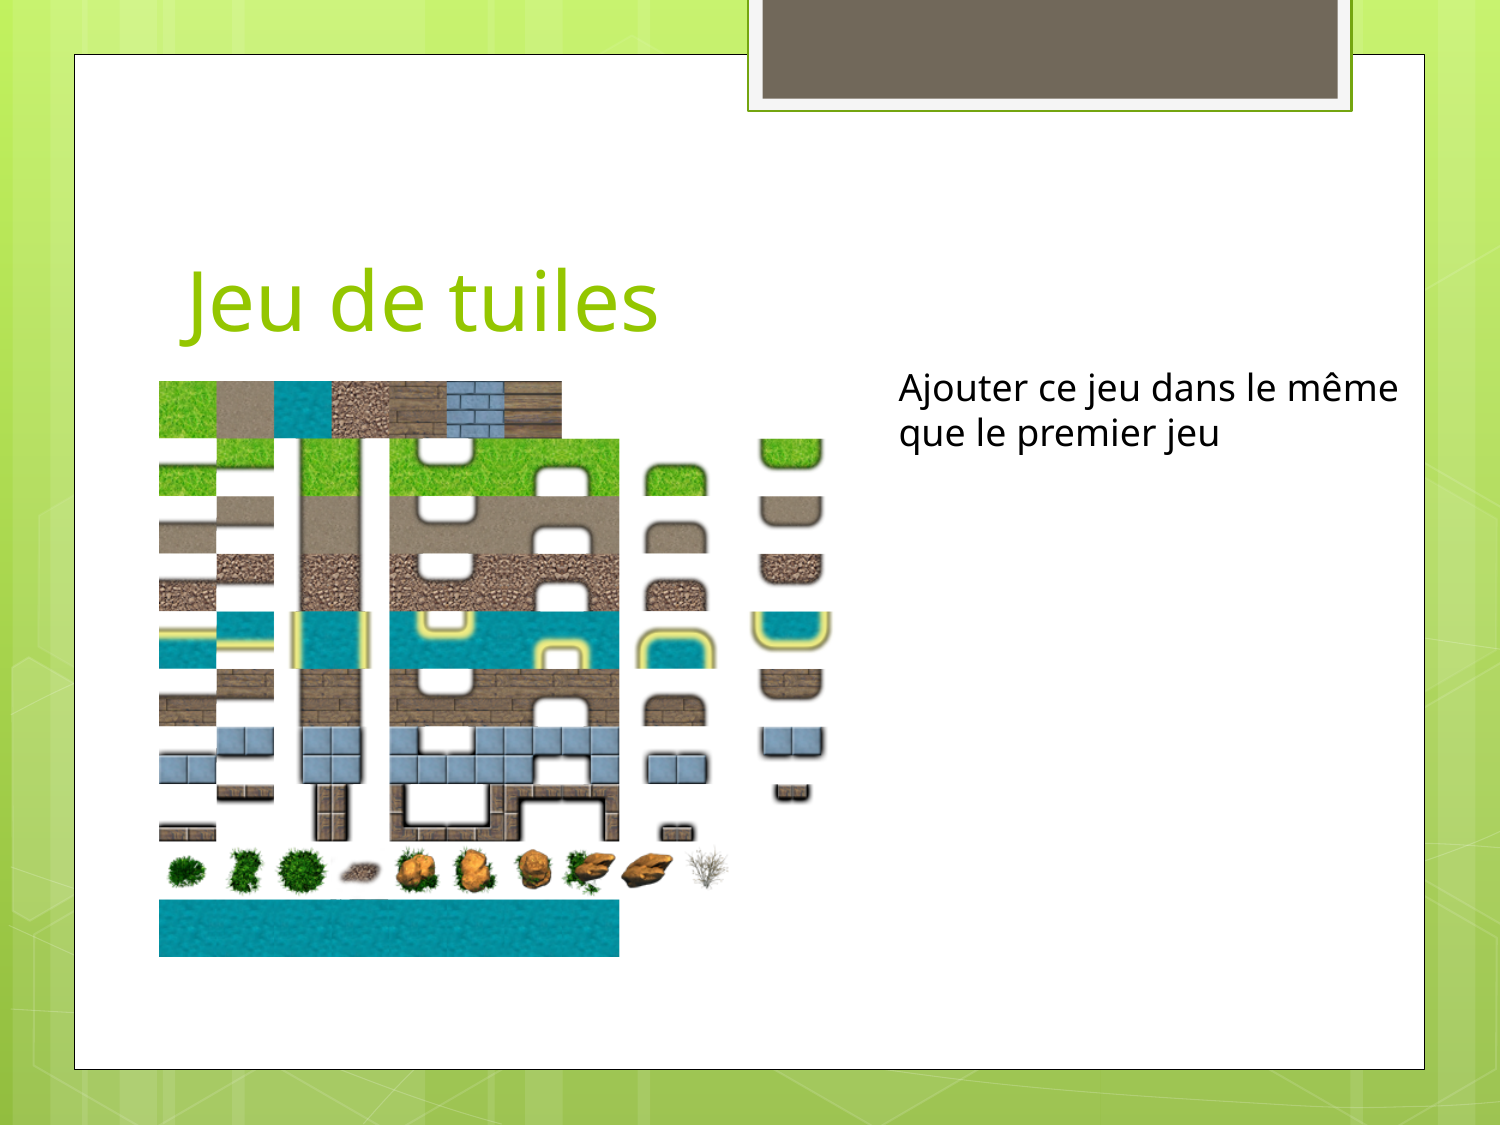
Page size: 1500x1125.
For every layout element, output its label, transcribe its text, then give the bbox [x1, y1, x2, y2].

title Jeu de tuiles [171, 168, 1324, 357]
text_box Ajouter ce jeu dans le même que le premier jeu [883, 356, 1415, 461]
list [159, 380, 851, 957]
